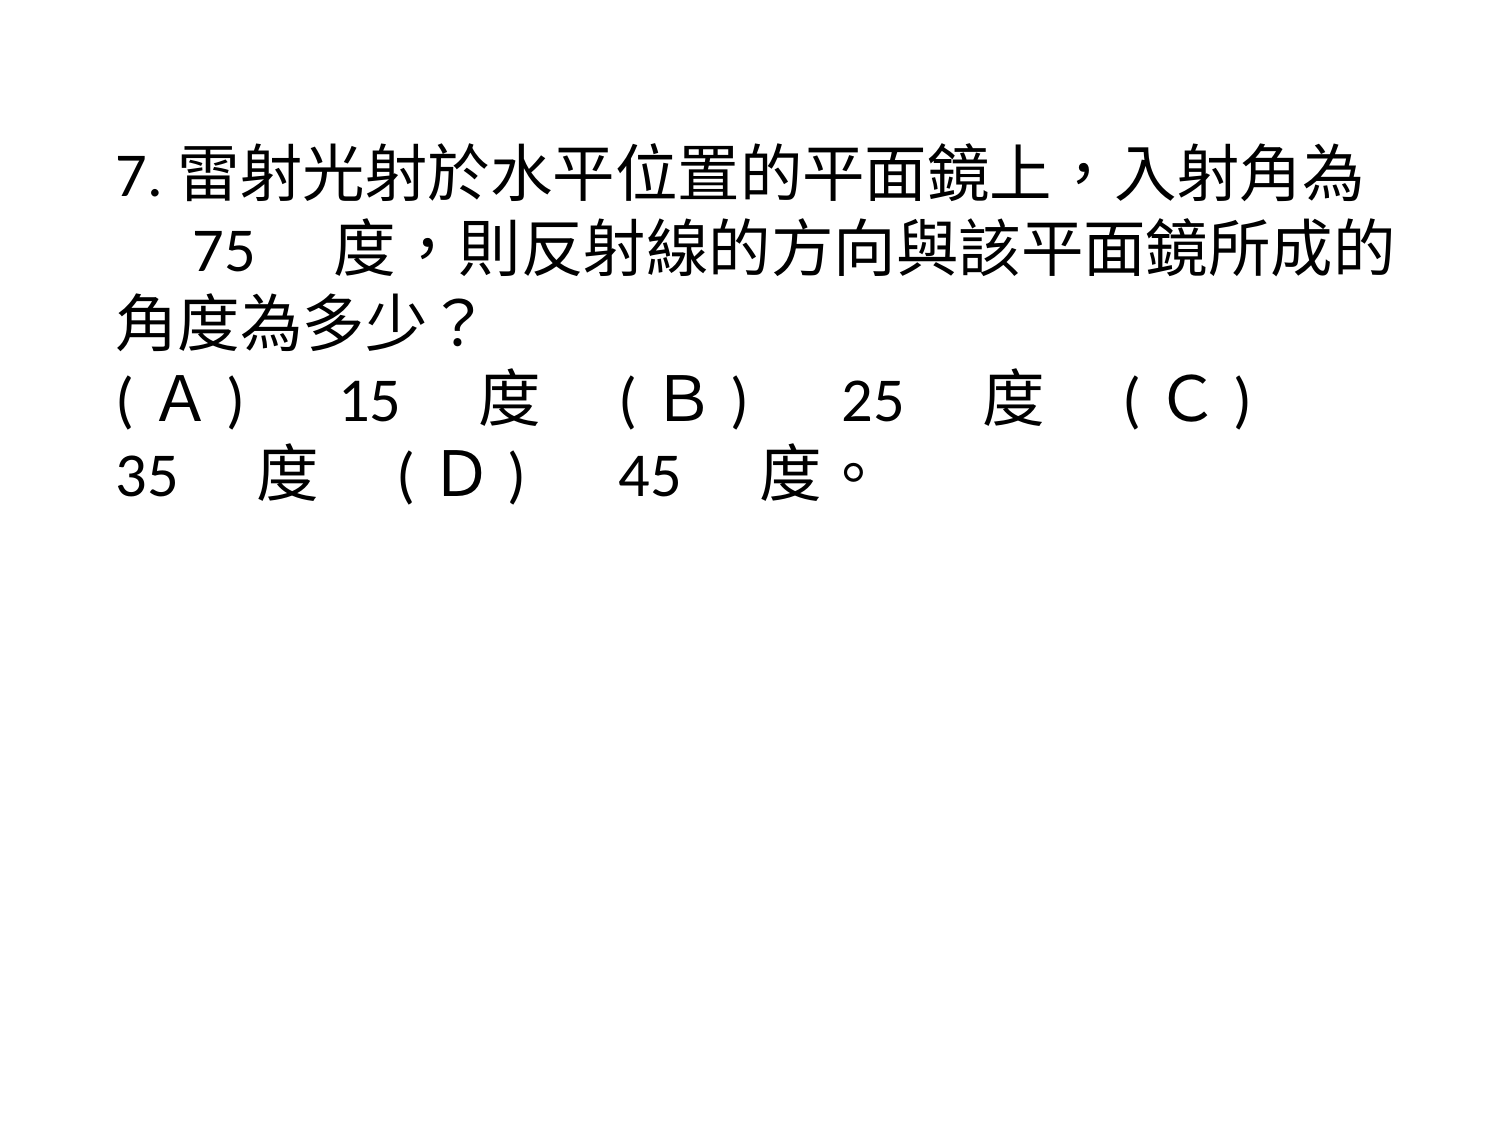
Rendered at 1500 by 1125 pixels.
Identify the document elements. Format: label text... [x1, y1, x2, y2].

title 7.雷射光射於水平位置的平面鏡上，入射角為 75 度，則反射線的方向與該平面鏡所成的角度為多少？ (Ａ) 15 度 (Ｂ) 25 度 (Ｃ) 35 度 (Ｄ) 45 度。 [100, 45, 1425, 598]
